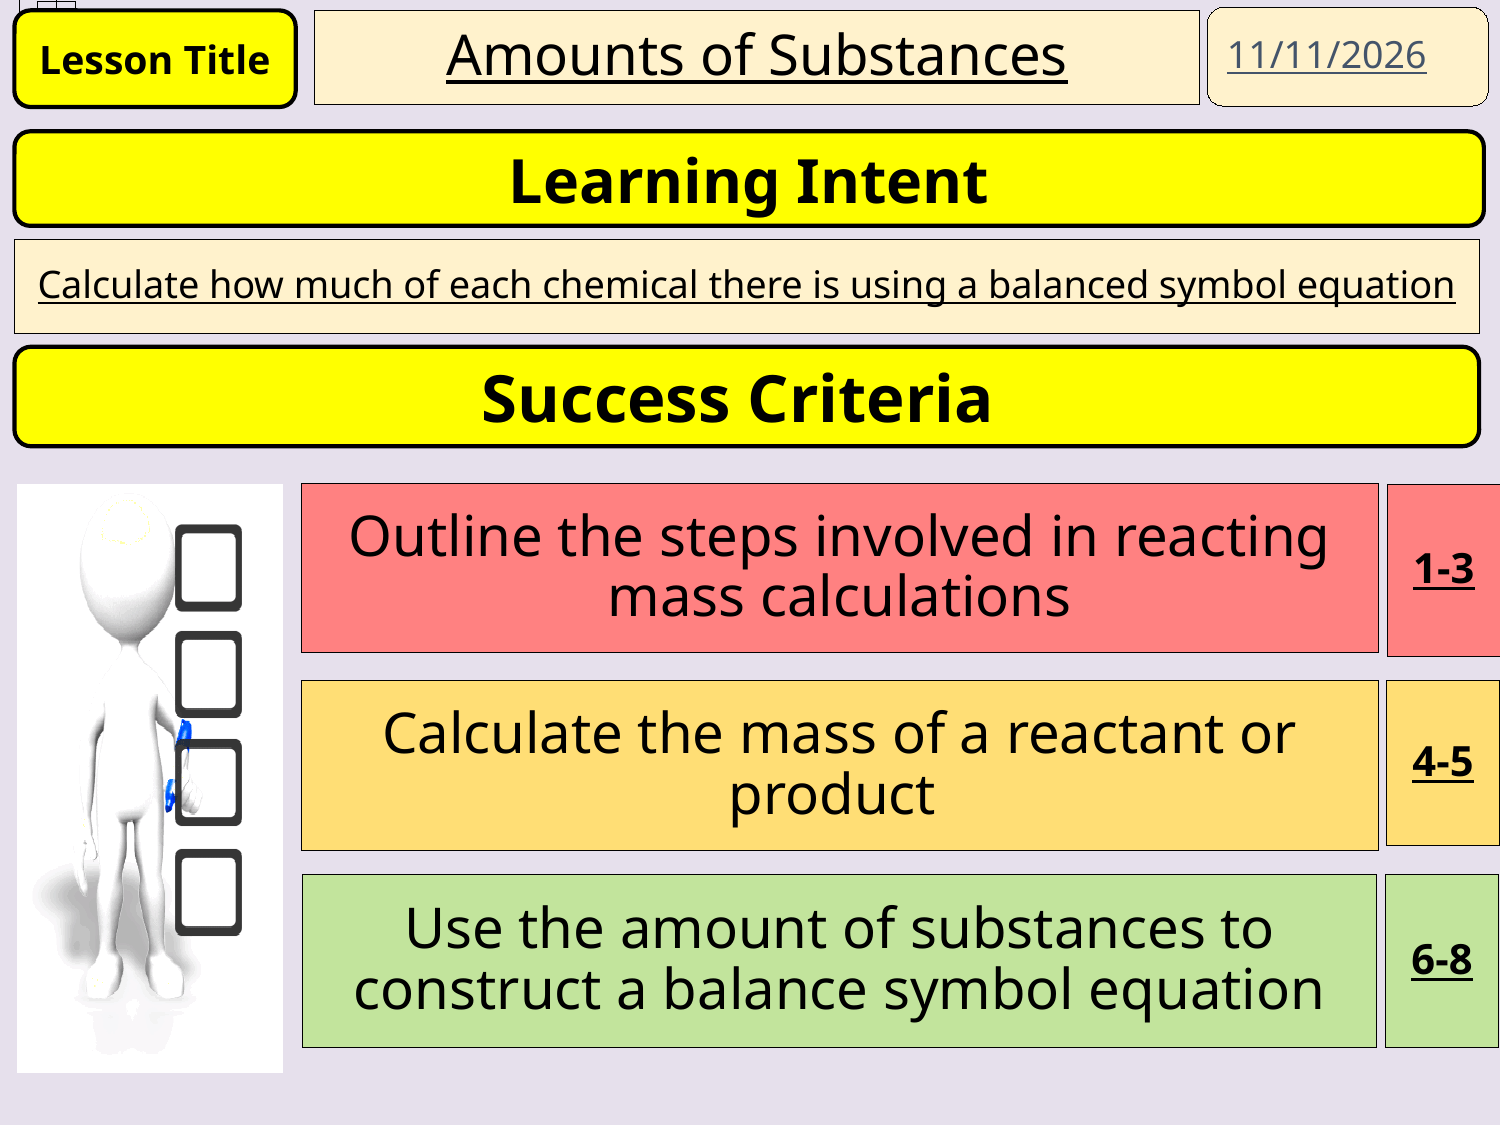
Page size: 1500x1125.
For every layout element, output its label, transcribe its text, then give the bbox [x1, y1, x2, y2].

list Outline the steps involved in reacting mass calculations [301, 483, 1379, 653]
list 1-3 [1387, 484, 1500, 657]
list Amounts of Substances [314, 10, 1200, 105]
list Use the amount of substances to construct a balance symbol equation [302, 874, 1377, 1048]
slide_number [1207, 7, 1489, 107]
list Calculate how much of each chemical there is using a balanced symbol equation [14, 239, 1480, 334]
picture [17, 484, 283, 1073]
list Calculate the mass of a reactant or product [301, 680, 1379, 851]
list 6-8 [1385, 874, 1499, 1048]
list 4-5 [1386, 680, 1500, 846]
